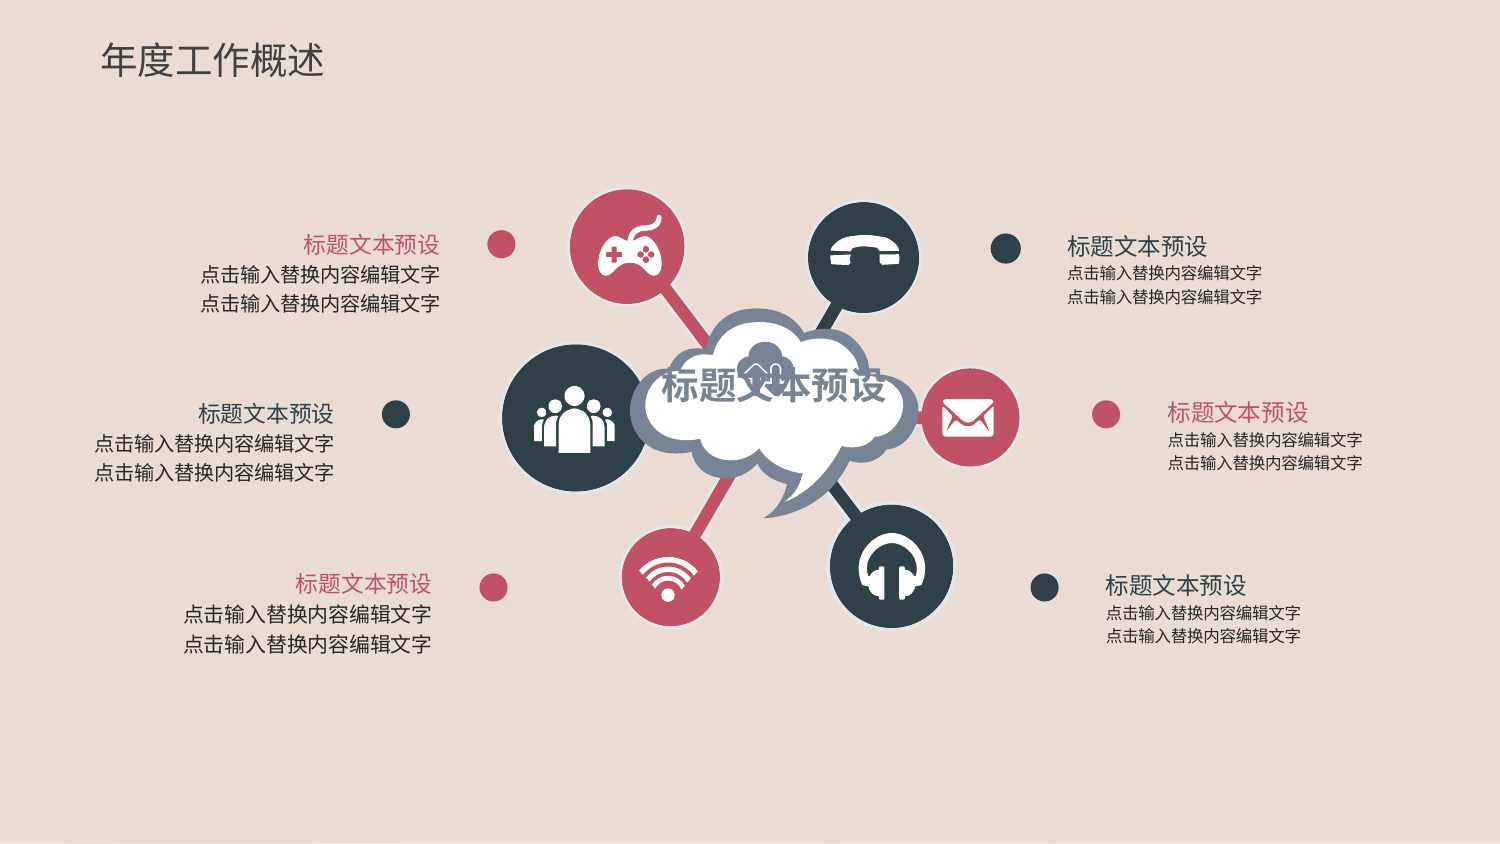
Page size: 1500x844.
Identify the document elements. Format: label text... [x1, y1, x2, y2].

text_box 年度工作概述 [100, 28, 450, 91]
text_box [88, 178, 1428, 675]
